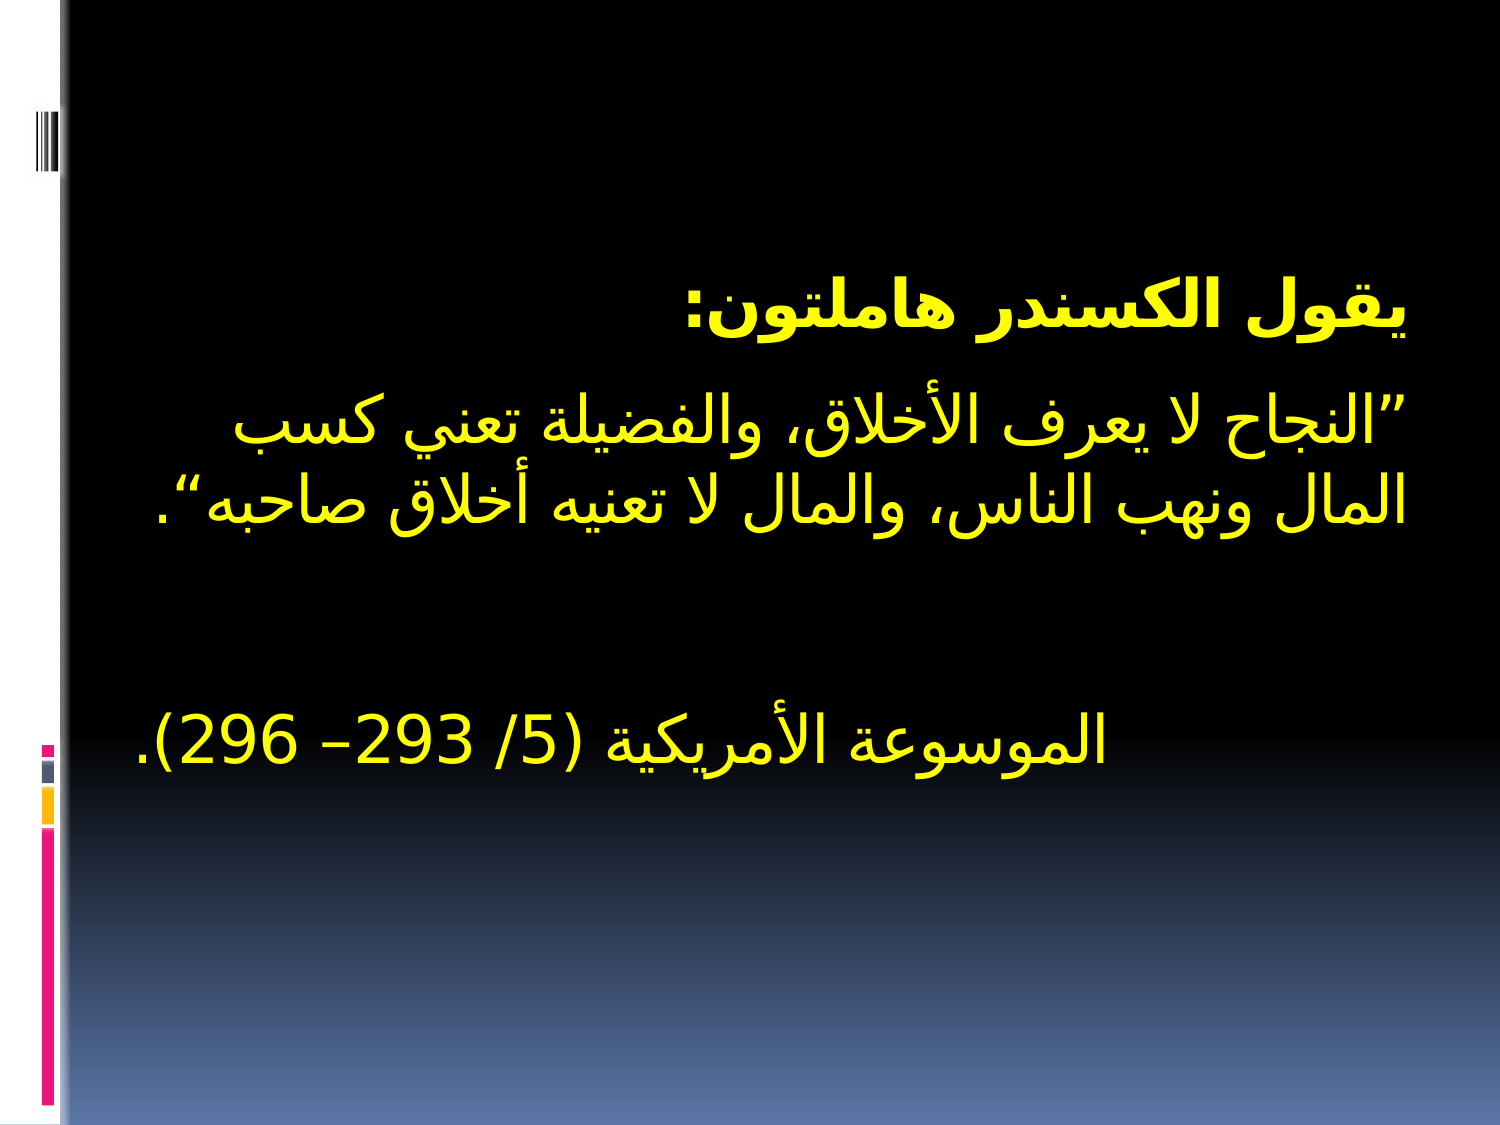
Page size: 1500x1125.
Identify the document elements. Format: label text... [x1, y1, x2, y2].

title يقول الكسندر هاملتون: ”النجاح لا يعرف الأخلاق، والفضيلة تعني كسب المال ونهب الناس، والمال لا تعنيه أخلاق صاحبه“. الموسوعة الأمريكية (5/ 293– 296). [75, 93, 1425, 856]
